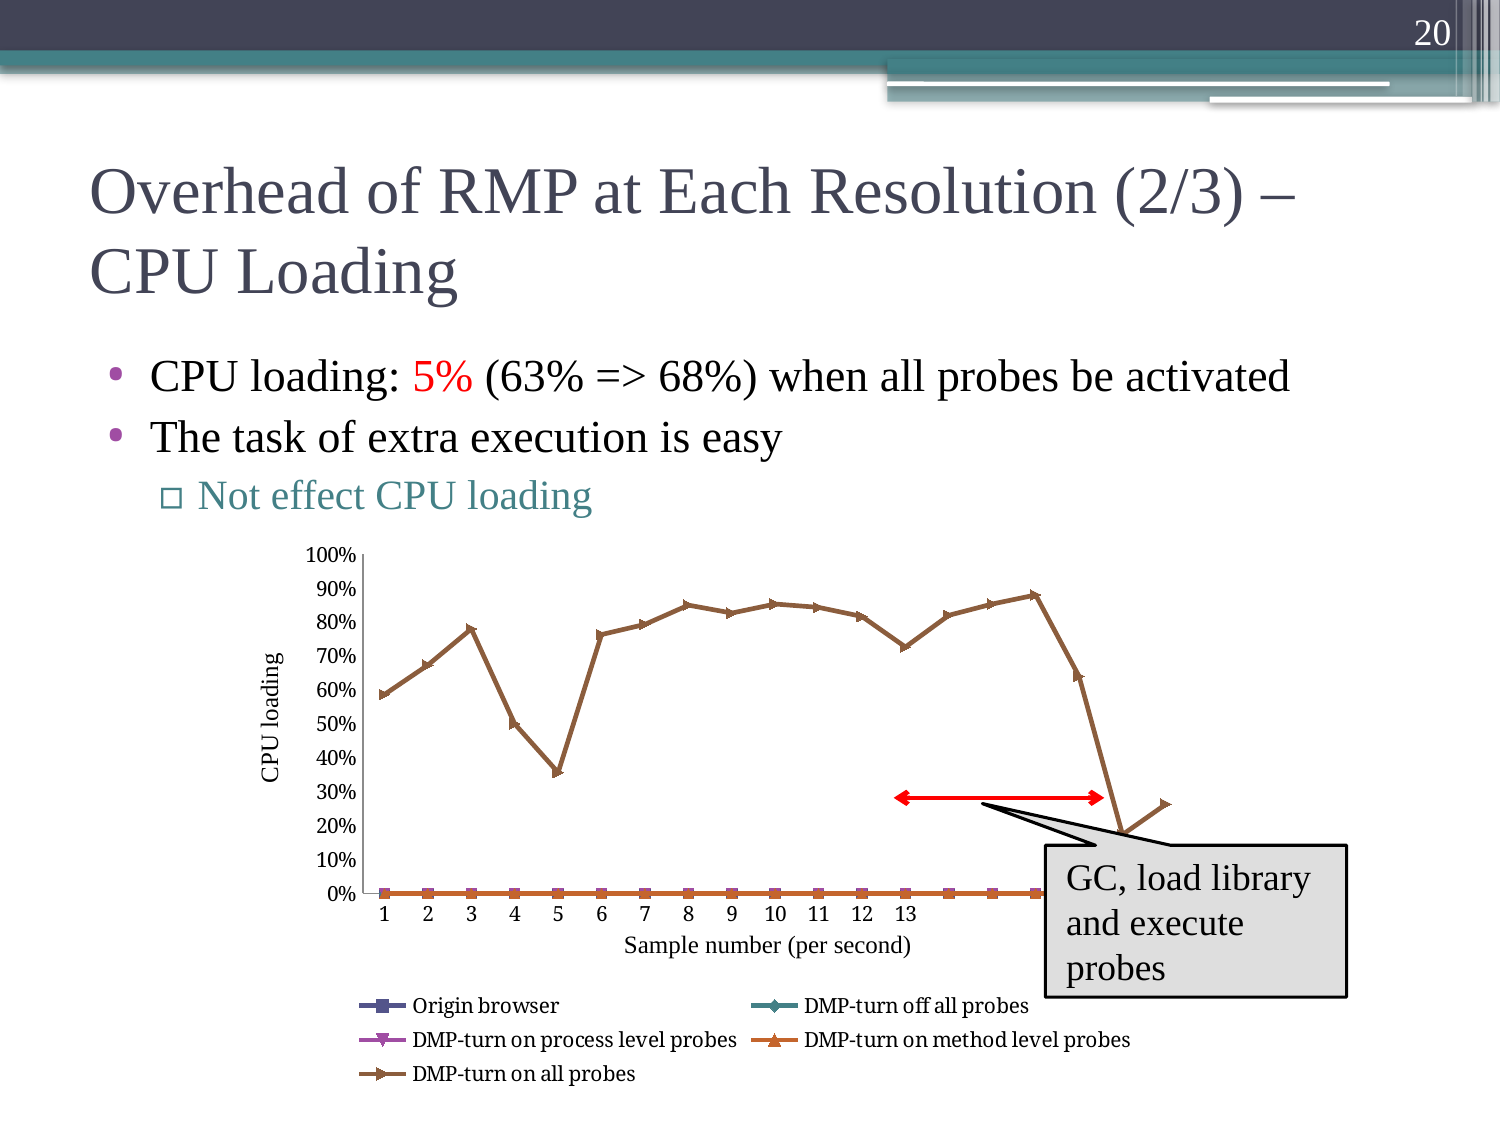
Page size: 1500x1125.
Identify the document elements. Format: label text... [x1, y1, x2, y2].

chart [279, 531, 1211, 1095]
slide_number 20 [1341, 0, 1466, 61]
list CPU loading: 5% (63% => 68%) when all probes be activated The task of extra execution is easy Not effect CPU loading [75, 338, 1425, 1048]
title Overhead of RMP at Each Resolution (2/3) – CPU Loading [75, 139, 1425, 315]
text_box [1045, 845, 1347, 998]
